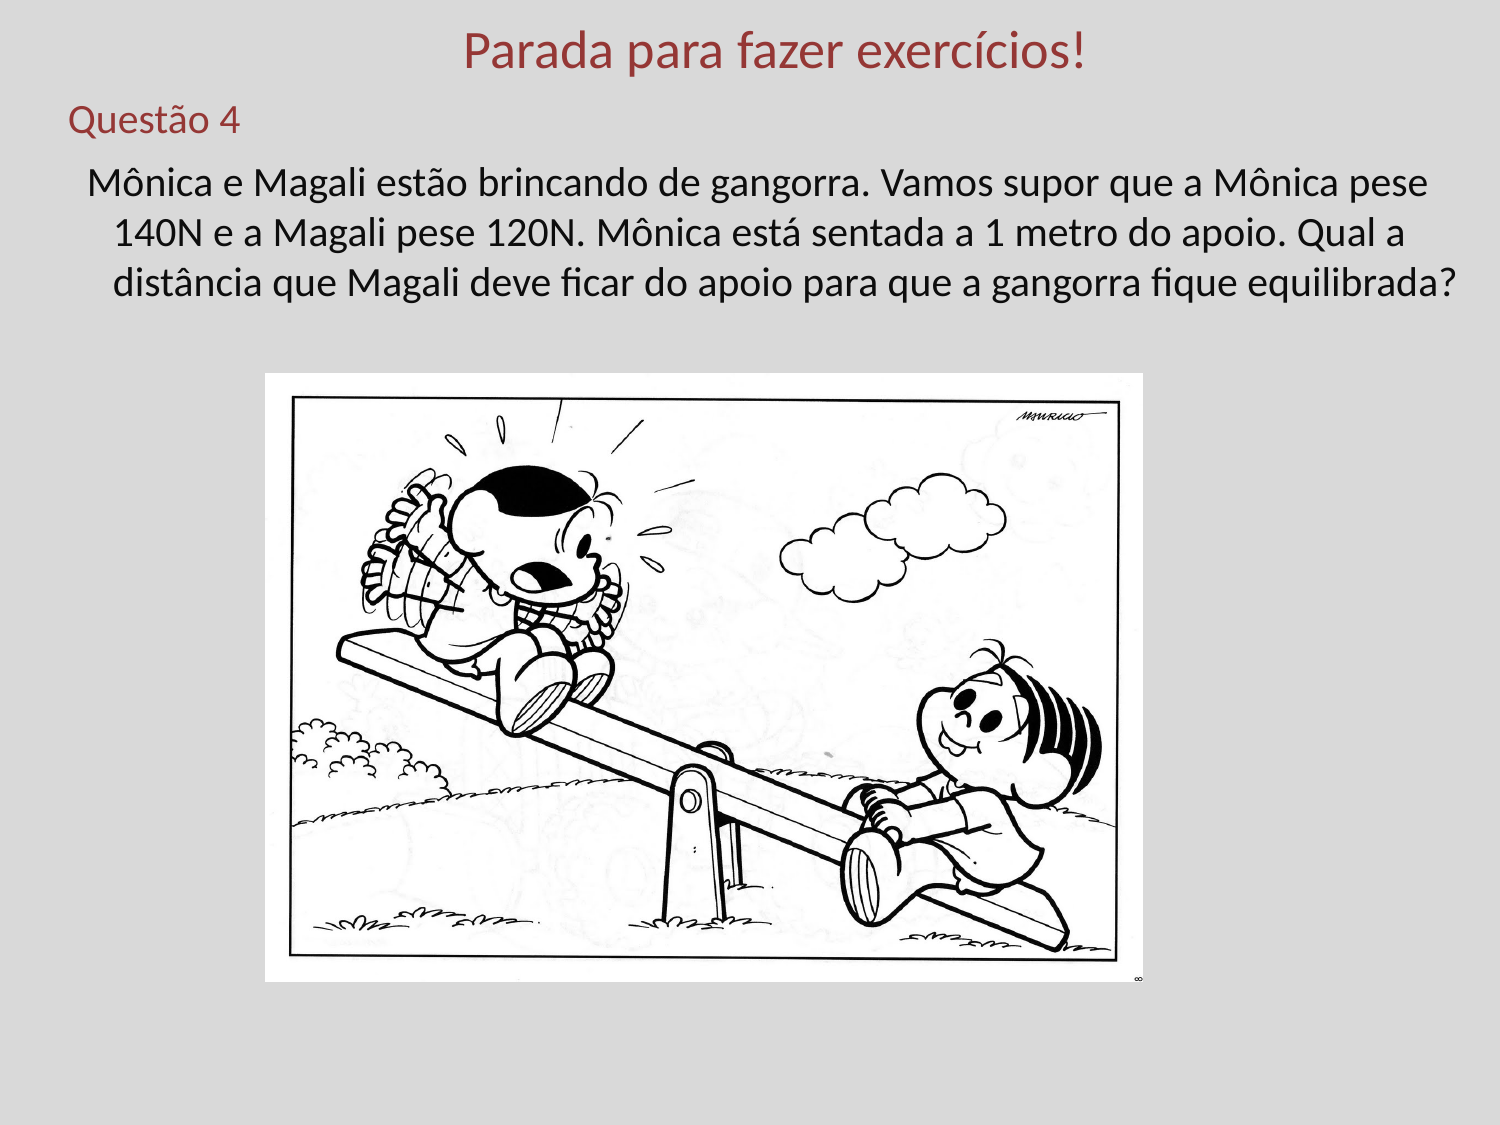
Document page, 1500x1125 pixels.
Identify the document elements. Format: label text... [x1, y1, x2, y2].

picture [265, 373, 1144, 983]
text_box Parada para fazer exercícios! Questão 4 Mônica e Magali estão brincando de gangorra. Vamos supor que a Mônica pese 140N e a Magali pese 120N. Mônica está sentada a 1 metro do apoio. Qual a distância que Magali deve ficar do apoio para que a gangorra fique equilibrada? . [53, 7, 1500, 1000]
